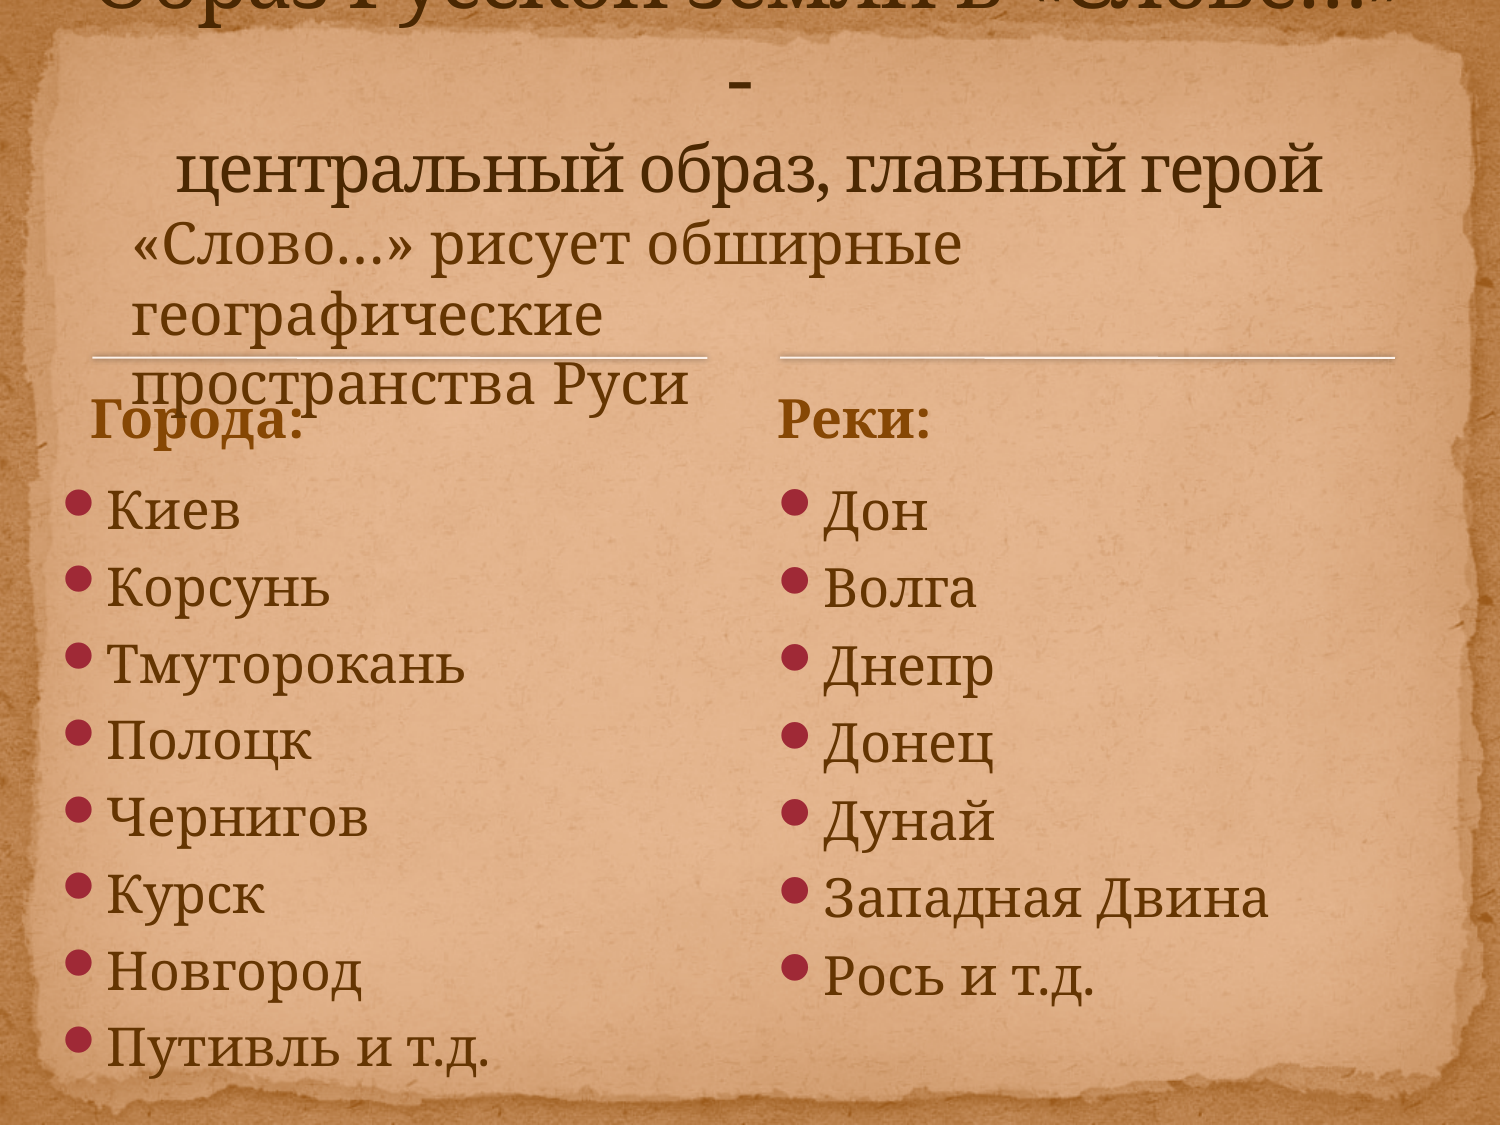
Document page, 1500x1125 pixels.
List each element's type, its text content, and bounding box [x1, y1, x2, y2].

list Дон Волга Днепр Донец Дунай Западная Двина Рось и т.д. [762, 468, 1465, 1090]
title Образ Русской земли в «Слове…» - центральный образ, главный герой [74, 25, 1425, 213]
list Киев Корсунь Тмуторокань Полоцк Чернигов Курск Новгород Путивль и т.д. [46, 468, 738, 1090]
text_box «Слово…» рисует обширные географические пространства Руси [117, 199, 1361, 424]
list Города: [73, 349, 740, 459]
list Реки: [760, 349, 1427, 459]
